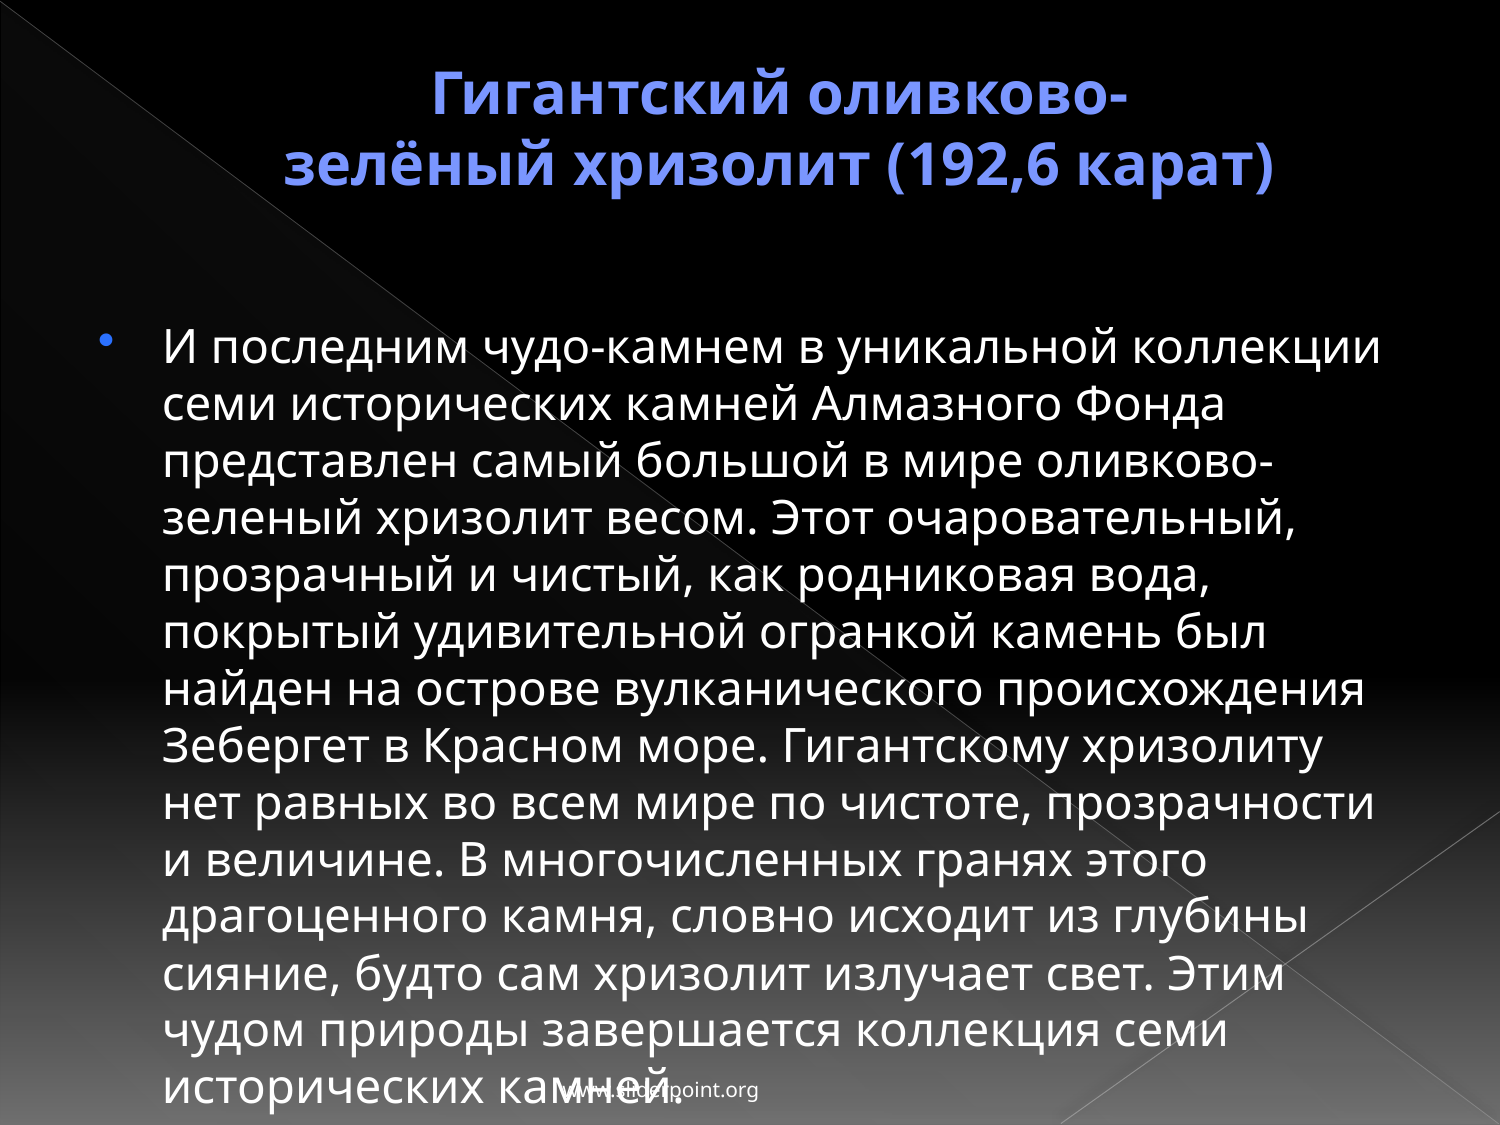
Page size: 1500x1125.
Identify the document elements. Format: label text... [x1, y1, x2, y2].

title Гигантский оливково-зелёный хризолит (192,6 карат) [0, 46, 1500, 277]
list И последним чудо-камнем в уникальной коллекции семи исторических камней Алмазного Фонда представлен самый большой в мире оливково-зеленый хризолит весом. Этот очаровательный, прозрачный и чистый, как родниковая вода, покрытый удивительной огранкой камень был найден на острове вулканического происхождения Зебергет в Красном море. Гигантскому хризолиту нет равных во всем мире по чистоте, прозрачности и величине. В многочисленных гранях этого драгоценного камня, словно исходит из глубины сияние, будто сам хризолит излучает свет. Этим чудом природы завершается коллекция семи исторических камней. [75, 308, 1425, 1125]
footer www.sliderpoint.org [75, 1063, 774, 1113]
